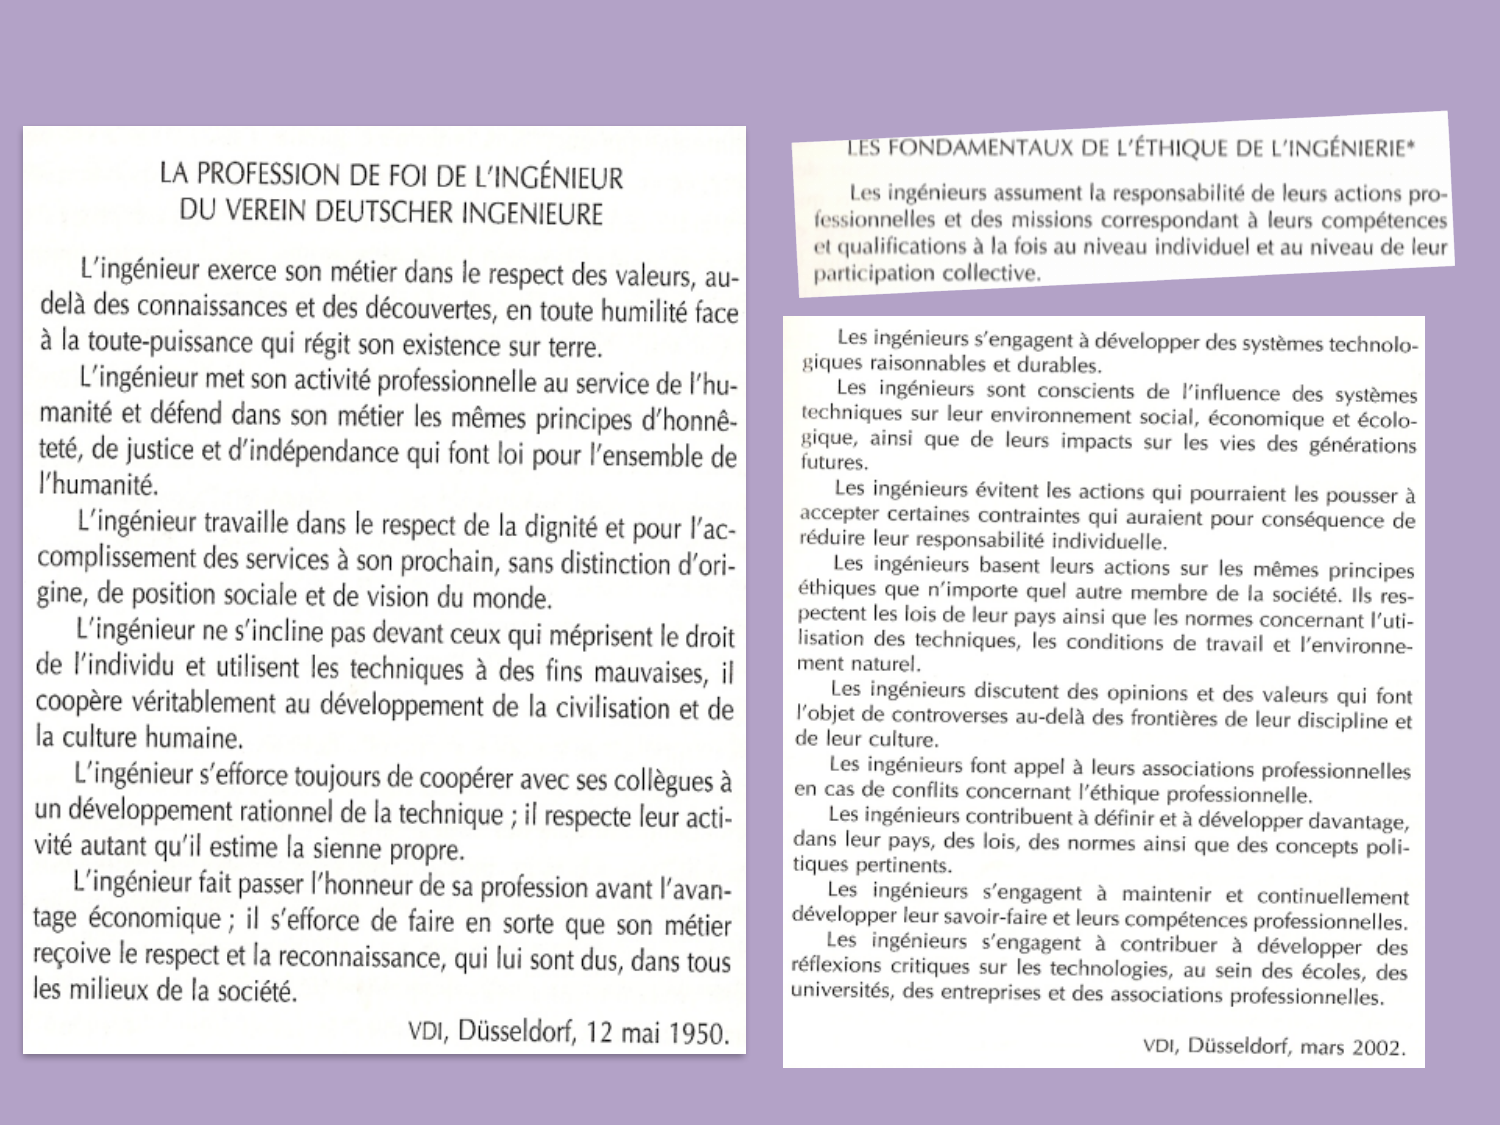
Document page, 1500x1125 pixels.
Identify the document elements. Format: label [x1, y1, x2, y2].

picture [782, 316, 1426, 1068]
picture [792, 111, 1454, 297]
picture [23, 125, 746, 1055]
list [751, 262, 1425, 1005]
